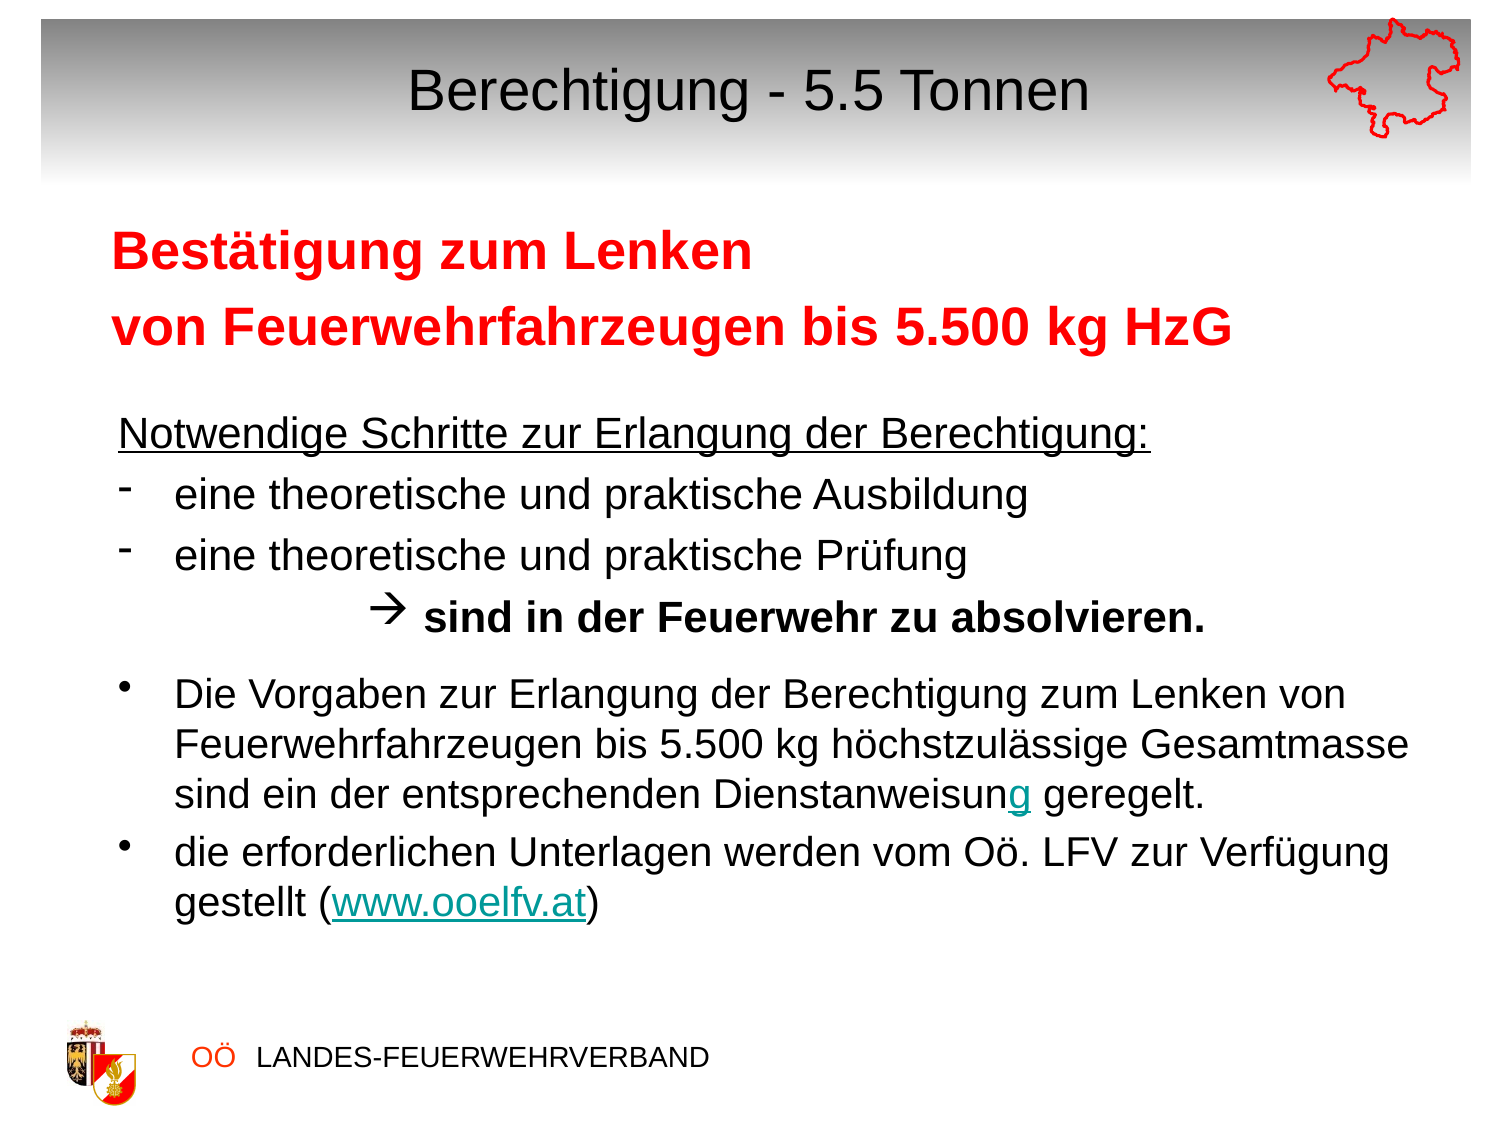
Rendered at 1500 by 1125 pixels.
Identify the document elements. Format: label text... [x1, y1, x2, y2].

picture [67, 1020, 136, 1106]
title Berechtigung - 5.5 Tonnen [75, 45, 1425, 173]
text_box Bestätigung zum Lenken von Feuerwehrfahrzeugen bis 5.500 kg HzG [96, 207, 1447, 362]
list Notwendige Schritte zur Erlangung der Berechtigung: eine theoretische und praktische Ausbildung eine theoretische und praktische Prüfung sind in der Feuerwehr zu absolvieren. Die Vorgaben zur Erlangung der Berechtigung zum Lenken von Feuerwehrfahrzeugen bis 5.500 kg höchstzulässige Gesamtmasse sind ein der entsprechenden Dienstanweisung geregelt. die erforderlichen Unterlagen werden vom Oö. LFV zur Verfügung gestellt (www.ooelfv.at) [102, 397, 1471, 988]
